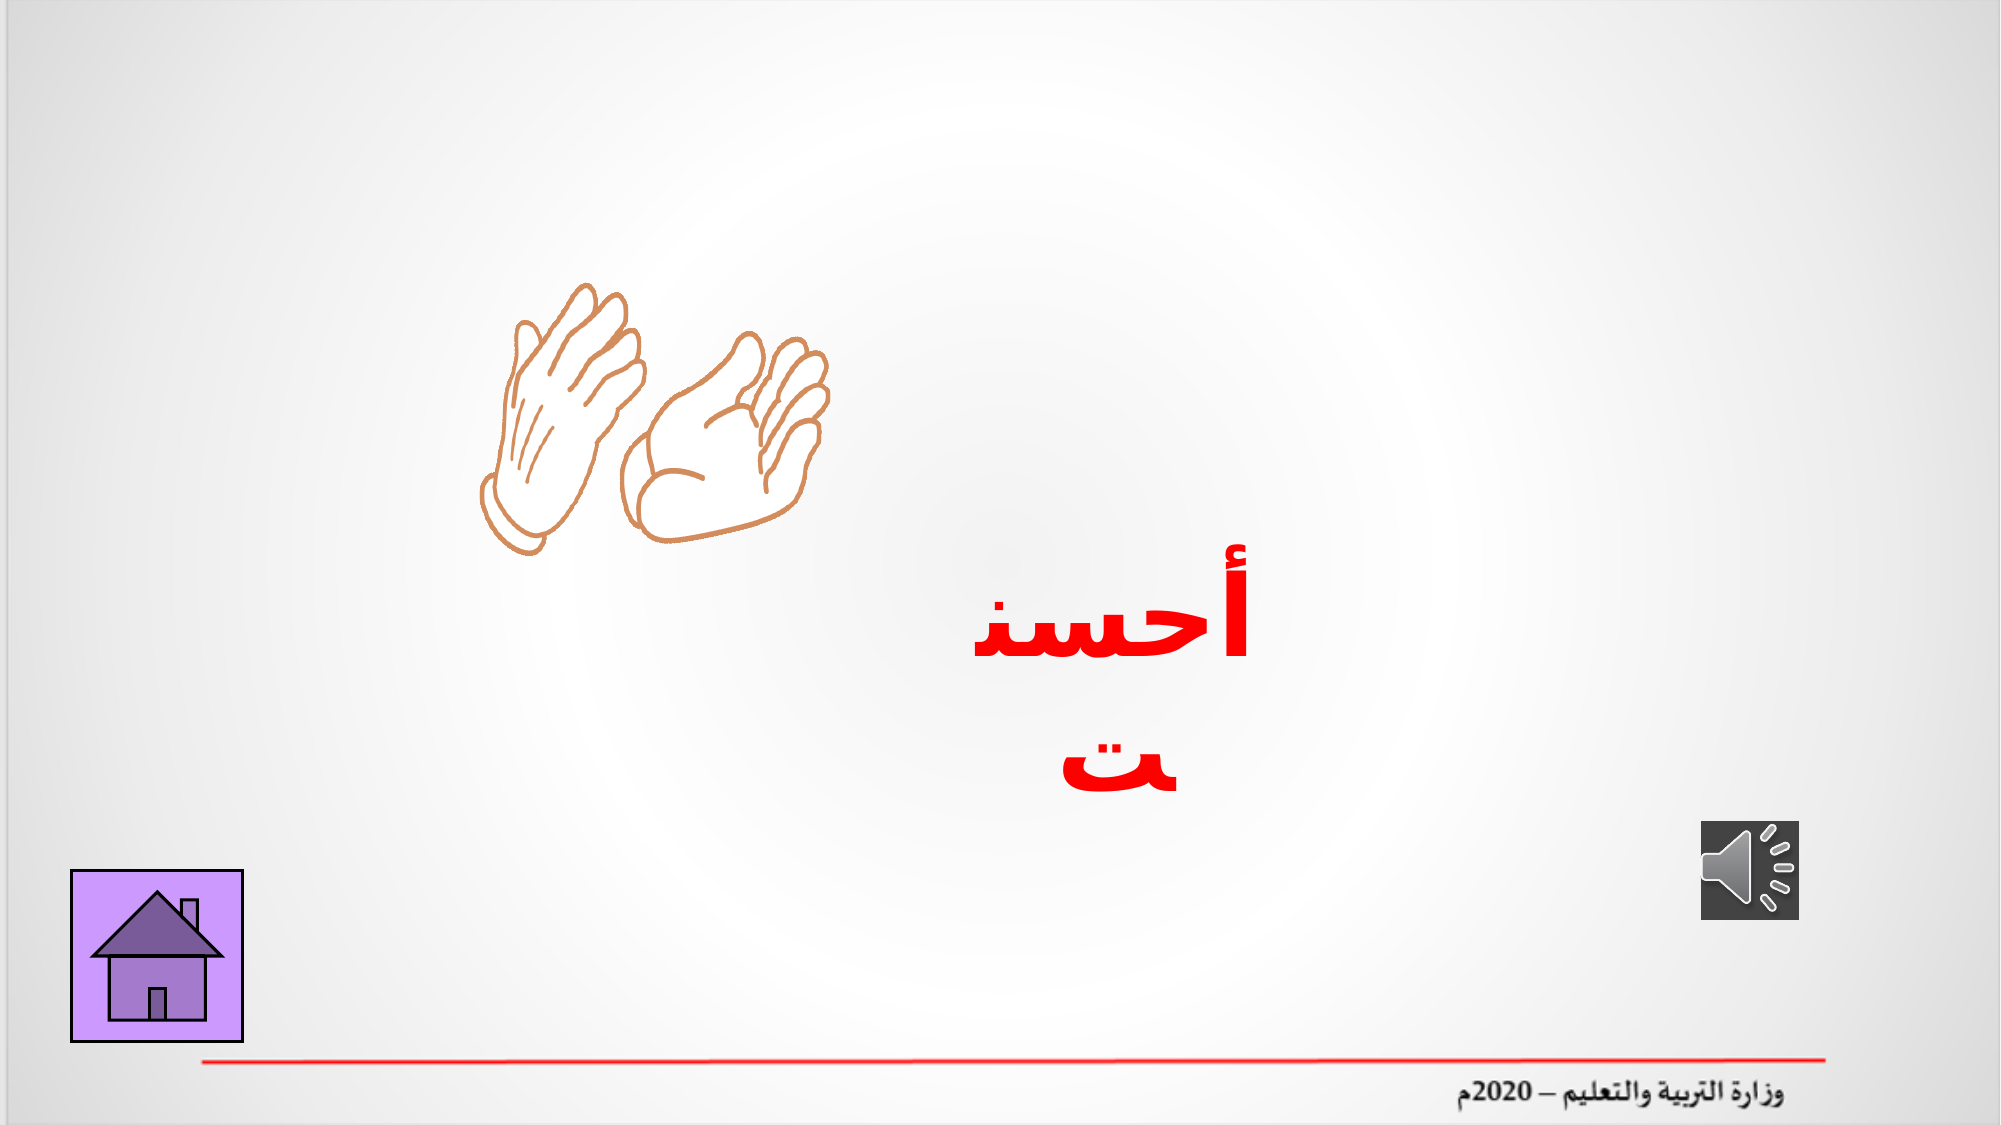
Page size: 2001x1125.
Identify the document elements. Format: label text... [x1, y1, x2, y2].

text_box [70, 869, 244, 1043]
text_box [1699, 820, 1800, 921]
text_box أحسنت [951, 536, 1281, 821]
picture [0, 0, 2001, 1125]
